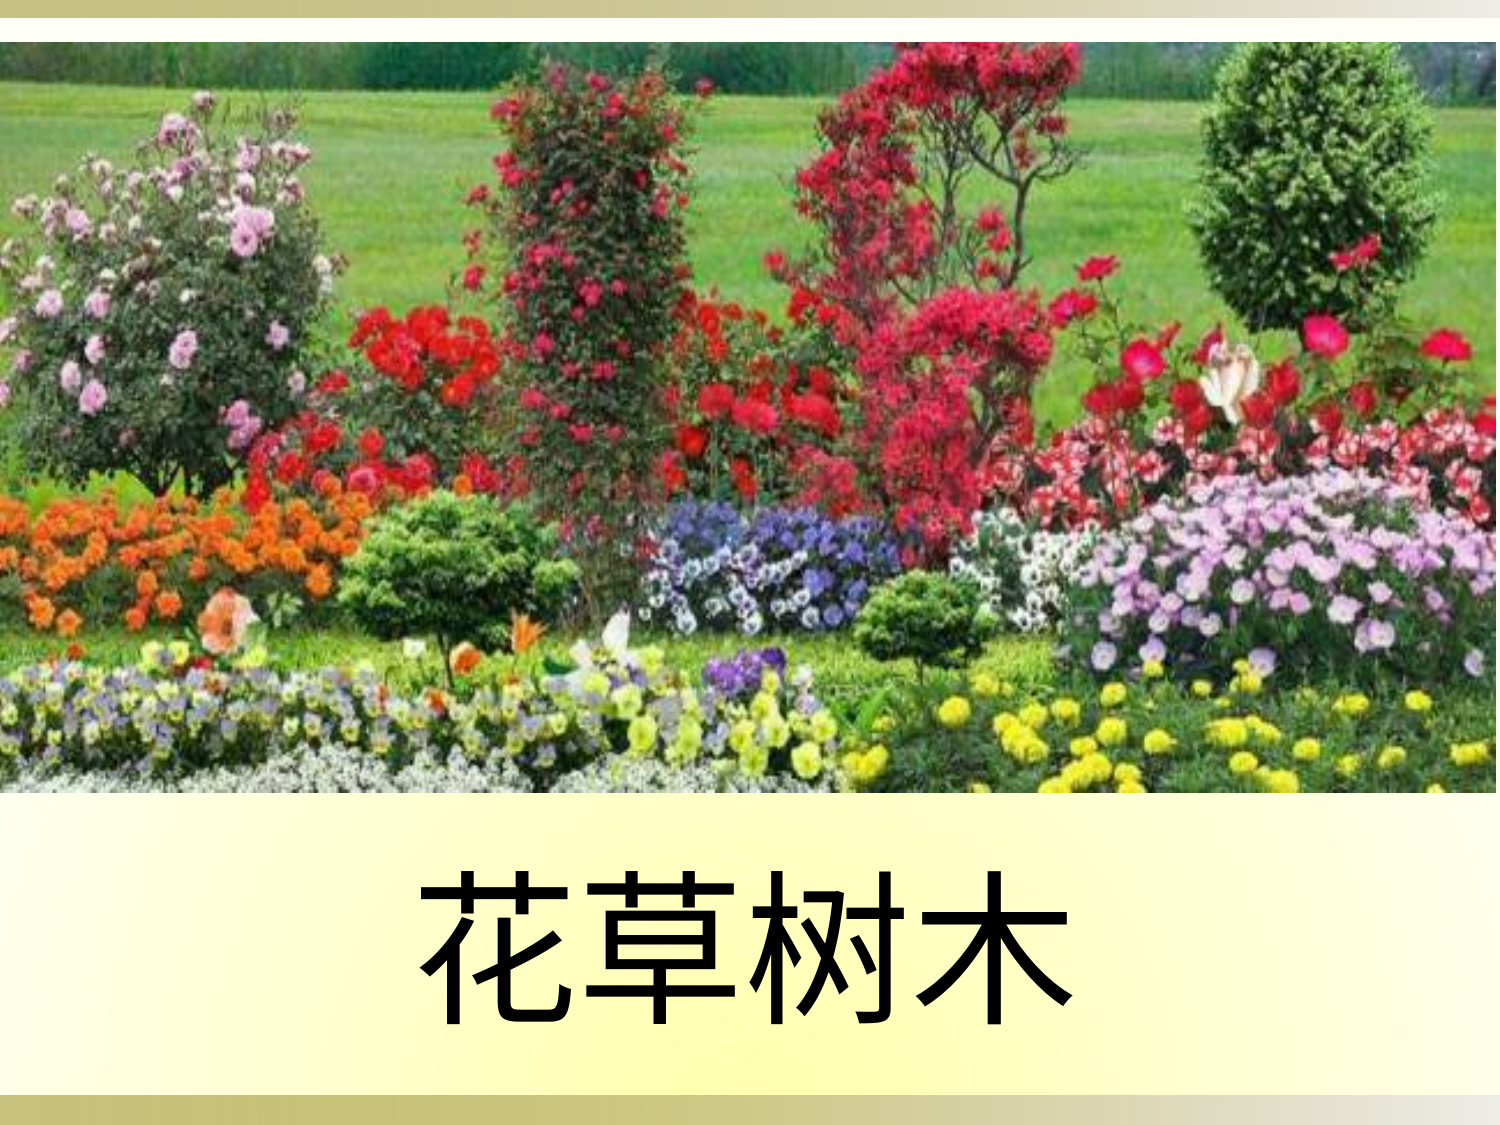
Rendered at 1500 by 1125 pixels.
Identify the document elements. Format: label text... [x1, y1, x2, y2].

text_box 花草树木 [396, 836, 1299, 1052]
picture [0, 42, 1496, 794]
